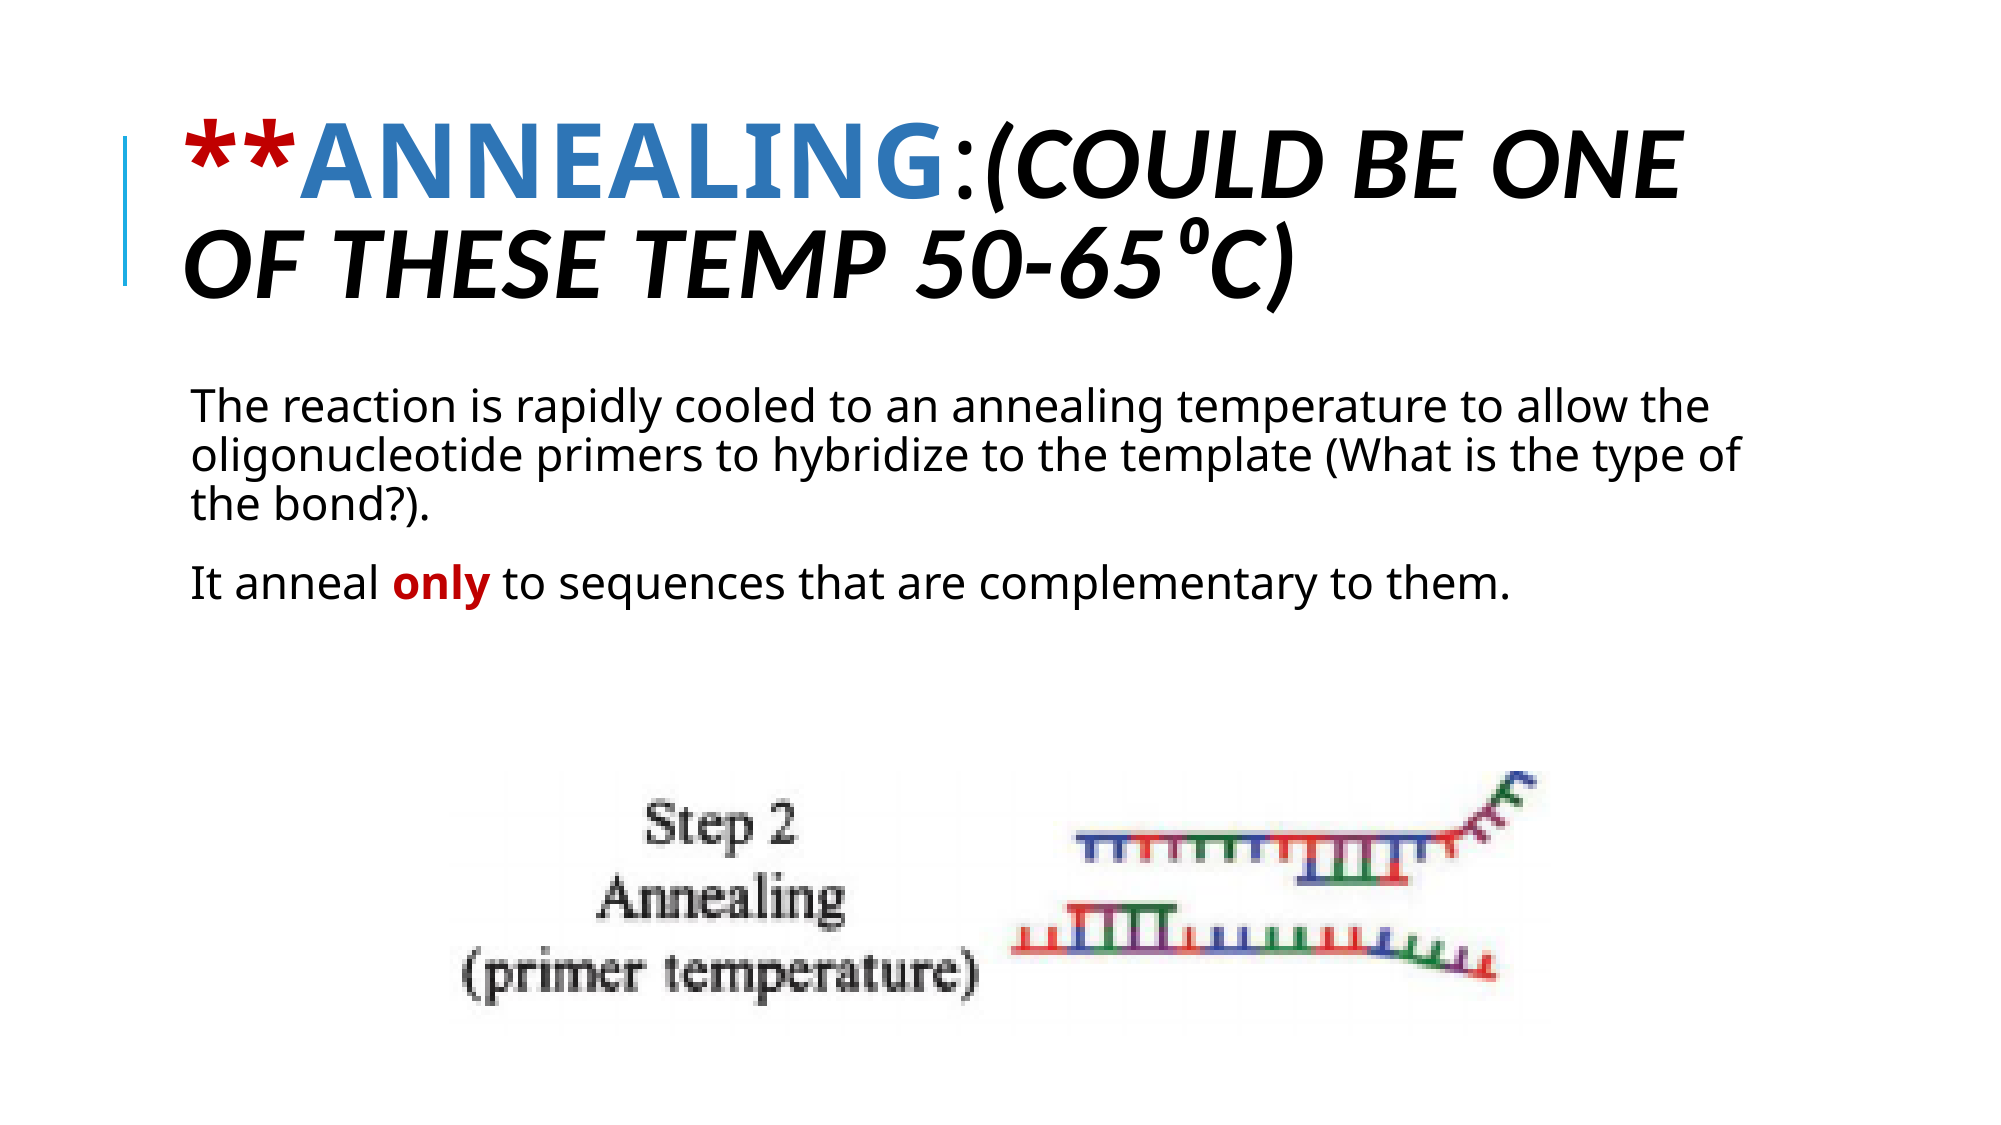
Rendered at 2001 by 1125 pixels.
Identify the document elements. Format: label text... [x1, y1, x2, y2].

title **Annealing:(could be one of these temp 50-65⁰C) [168, 96, 1763, 342]
picture [449, 771, 1551, 1036]
list The reaction is rapidly cooled to an annealing temperature to allow the oligonucleotide primers to hybridize to the template (What is the type of the bond?). It anneal only to sequences that are complementary to them. [168, 375, 1763, 1035]
